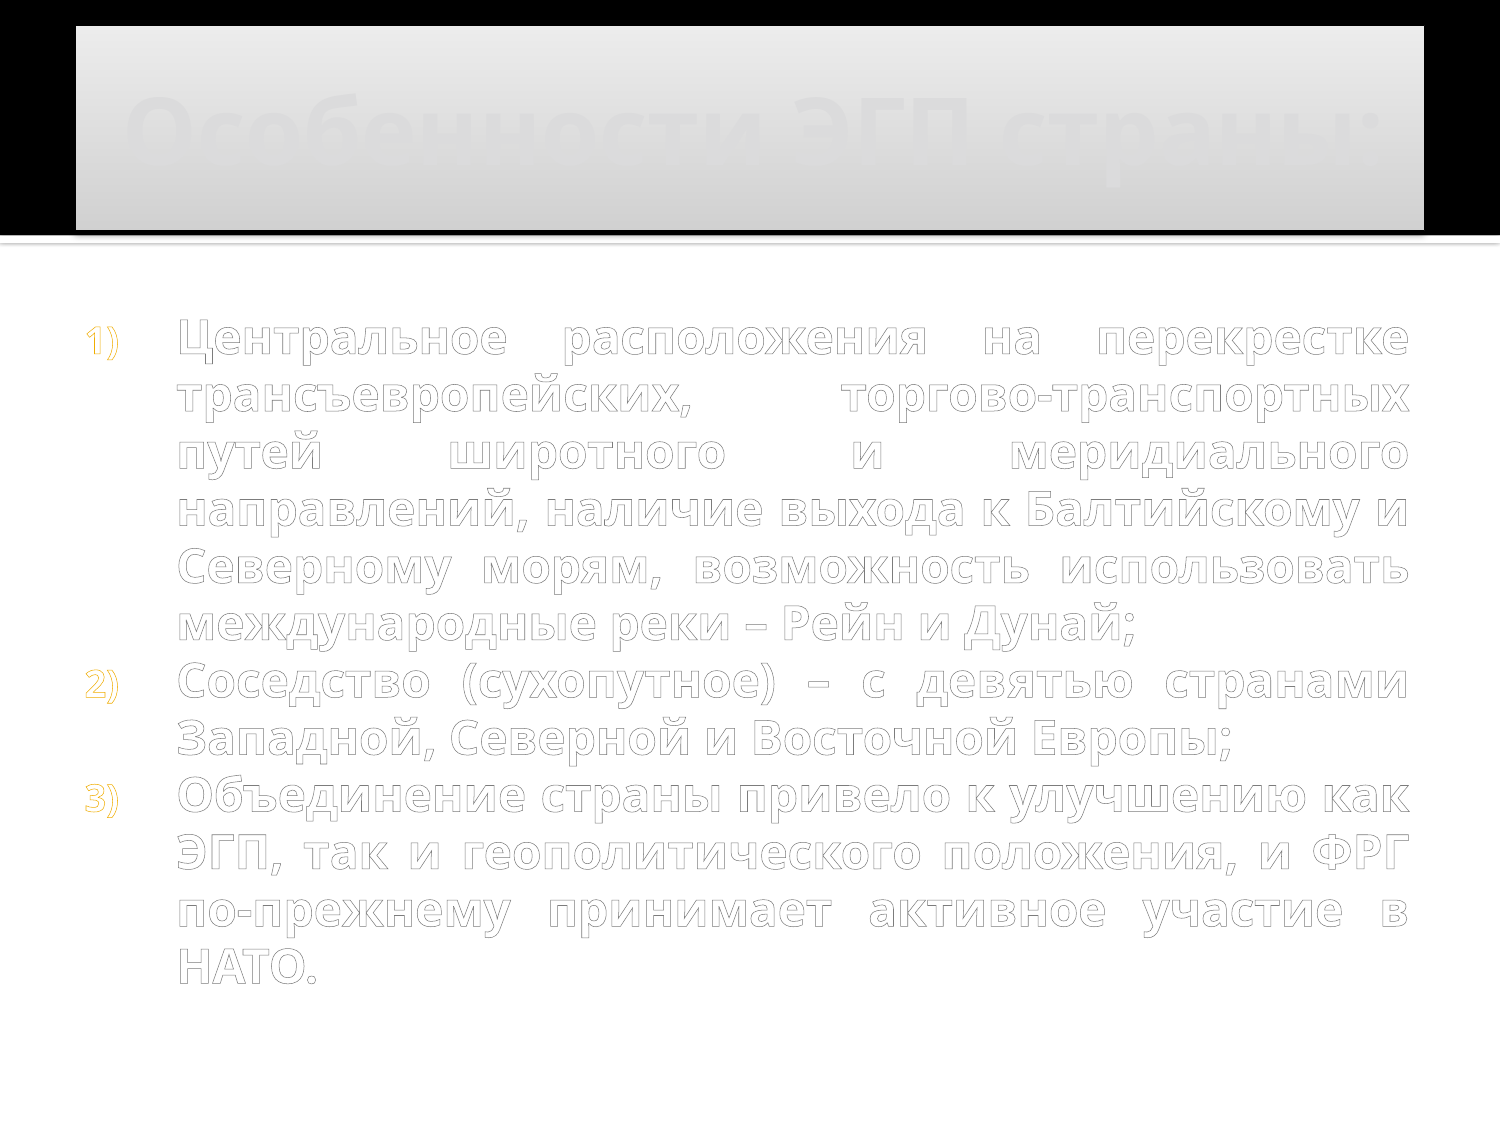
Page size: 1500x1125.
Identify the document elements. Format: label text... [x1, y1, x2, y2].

list Центральное расположения на перекрестке трансъевропейских, торгово-транспортных путей широтного и меридиального направлений, наличие выхода к Балтийскому и Северному морям, возможность использовать международные реки – Рейн и Дунай; Соседство (сухопутное) – с девятью странами Западной, Северной и Восточной Европы; Объединение страны привело к улучшению как ЭГП, так и геополитического положения, и ФРГ по-прежнему принимает активное участие в НАТО. [75, 291, 1425, 1050]
title Особенности ЭГП страны: [74, 25, 1425, 231]
